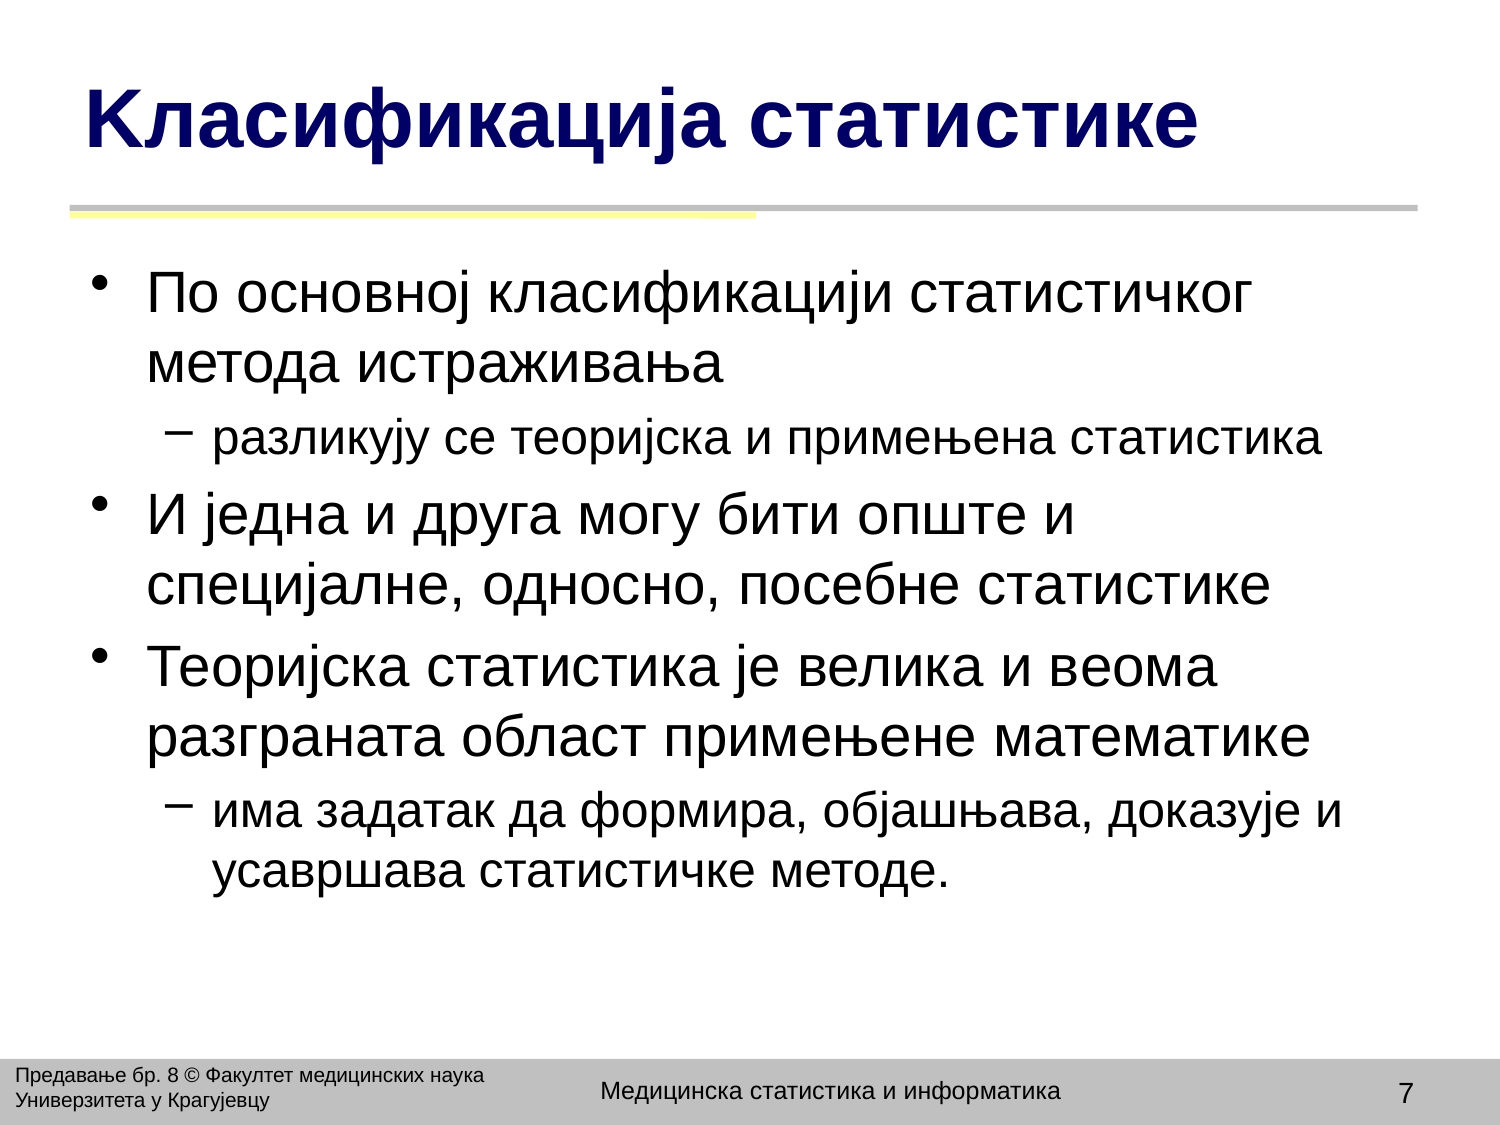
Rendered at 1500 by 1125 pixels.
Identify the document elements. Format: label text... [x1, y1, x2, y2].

slide_number 7 [1164, 1066, 1430, 1125]
title Kласификација статистике [69, 19, 1426, 208]
slide_number Предавање бр. 8 © Факултет медицинских наука Универзитета у Крагујевцу [0, 1053, 614, 1108]
footer Медицинска статистика и информатика [512, 1066, 1151, 1125]
list По основној класификацији статистичког метода истраживања разликују се теоријска и примењена статистика И једна и друга могу бити опште и специјалне, односно, посебне статистике Теоријска статистика је велика и веома разграната област примењене математике има задатак да формира, објашњава, доказује и усавршава статистичке методе. [74, 246, 1426, 1023]
